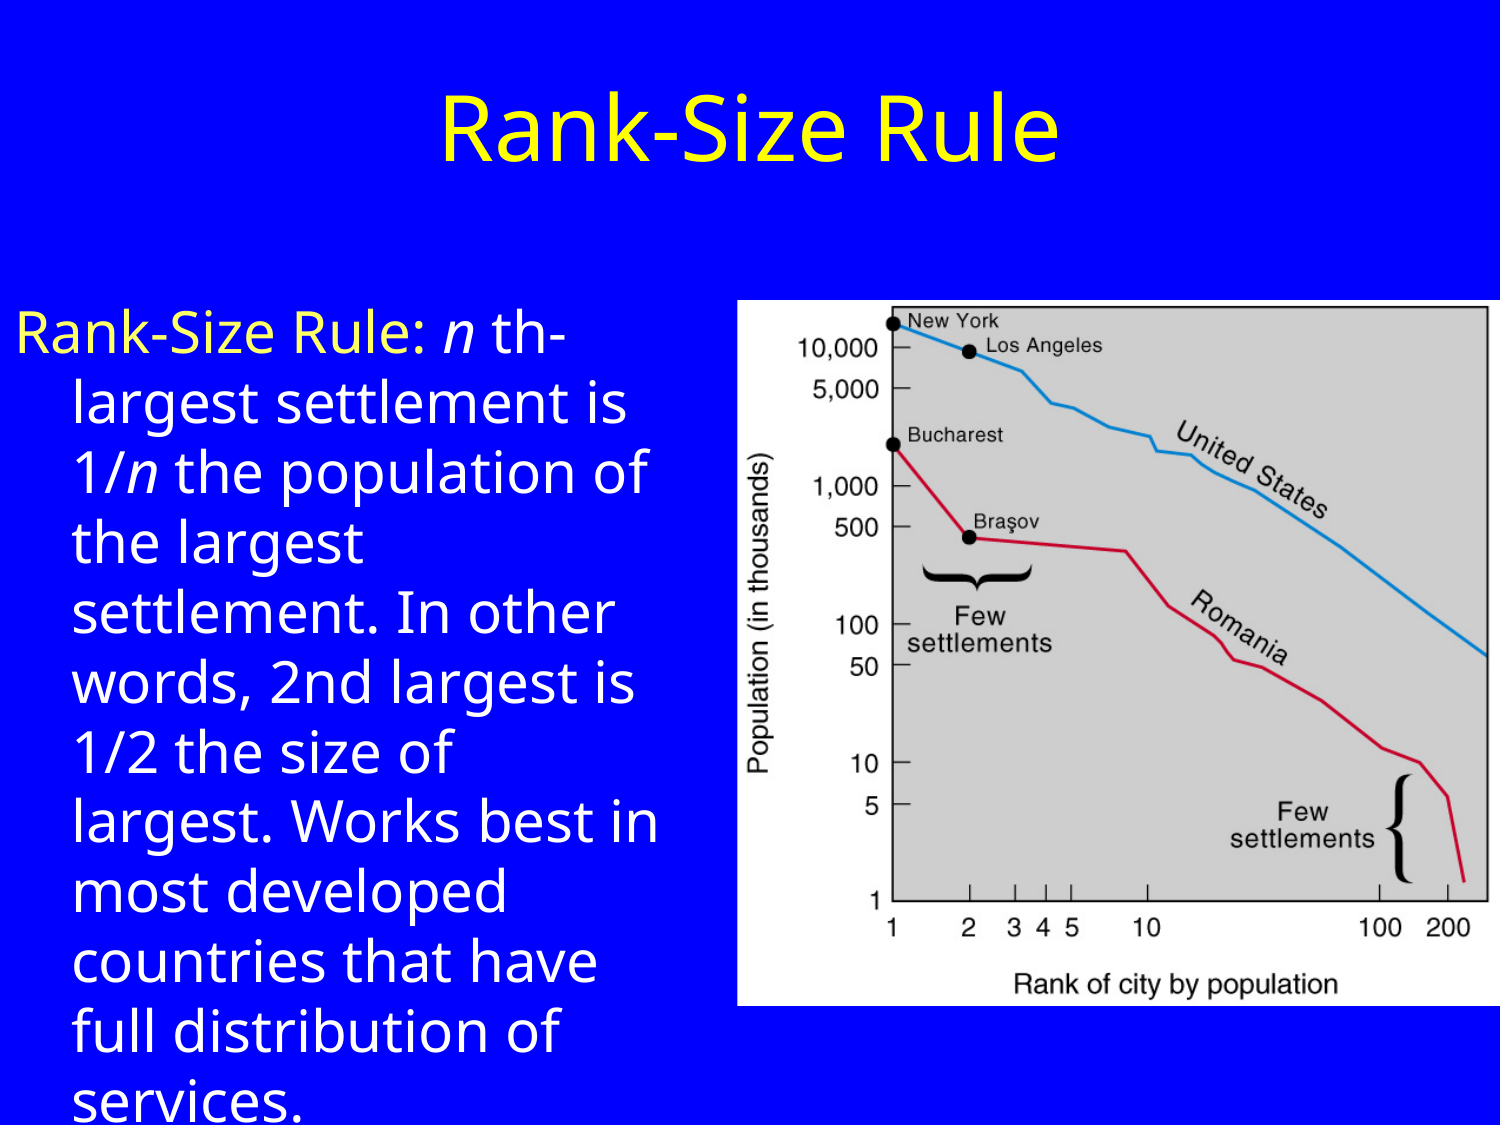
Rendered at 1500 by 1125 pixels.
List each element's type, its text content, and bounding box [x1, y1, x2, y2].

title Rank-Size Rule [112, 0, 1388, 99]
text_box Rank-Size Rule: n th-largest settlement is 1/n the population of the largest settlement. In other words, 2nd largest is 1/2 the size of largest. Works best in most developed countries that have full distribution of services. [0, 287, 688, 963]
list [0, 99, 1413, 451]
picture [737, 299, 1500, 1007]
